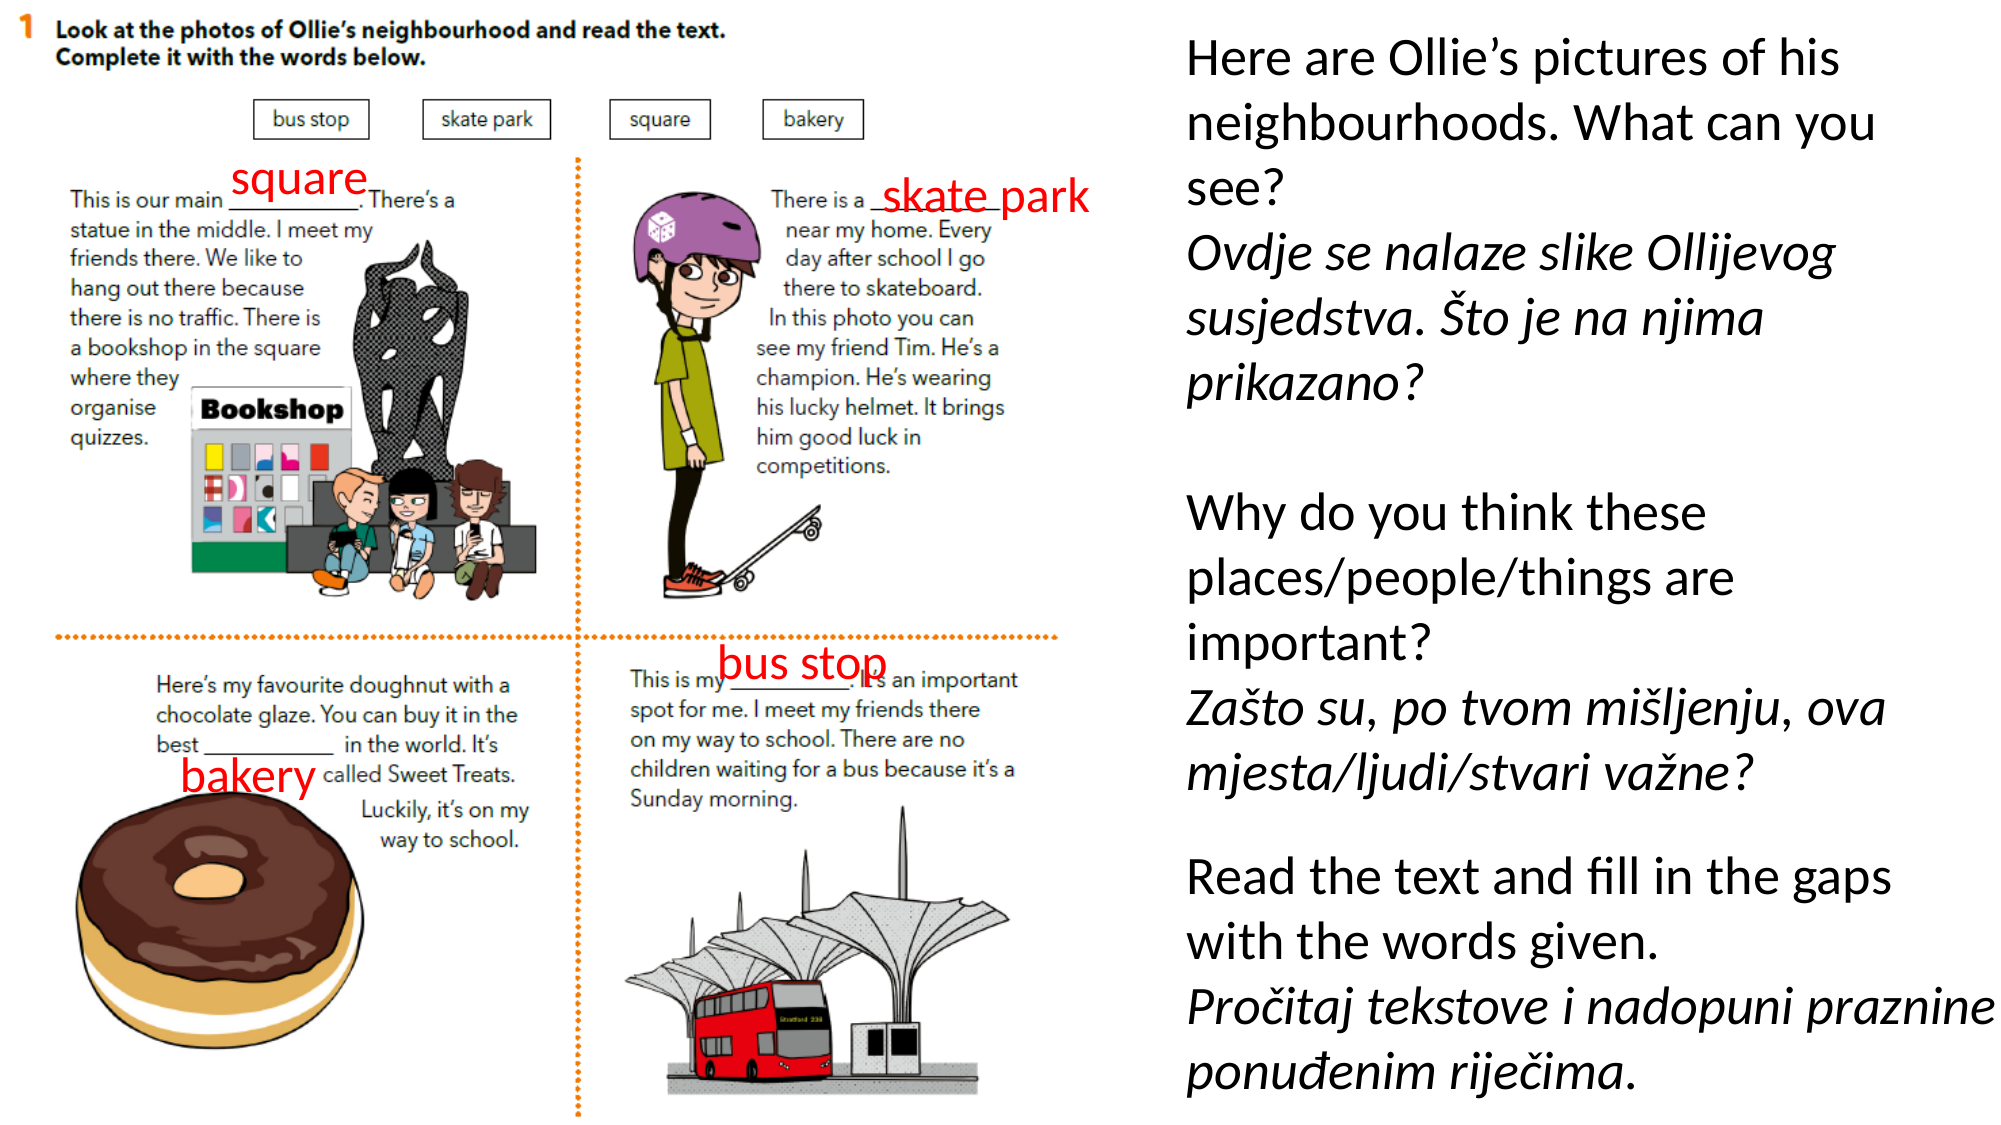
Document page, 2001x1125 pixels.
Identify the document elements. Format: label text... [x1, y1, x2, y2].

text_box skate park [1058, 155, 1121, 230]
text_box Read the text and fill in the gaps with the words given. Pročitaj tekstove i nadopuni praznine ponuđenim riječima. [1172, 832, 2000, 1108]
text_box Here are Ollie’s pictures of his neighbourhoods. What can you see? Ovdje se nalaze slike Ollijevog susjedstva. Što je na njima prikazano? Why do you think these places/people/things are important? Zašto su, po tvom mišljenju, ova mjesta/ljudi/stvari važne? [1172, 14, 1934, 832]
picture [0, 0, 1058, 1125]
